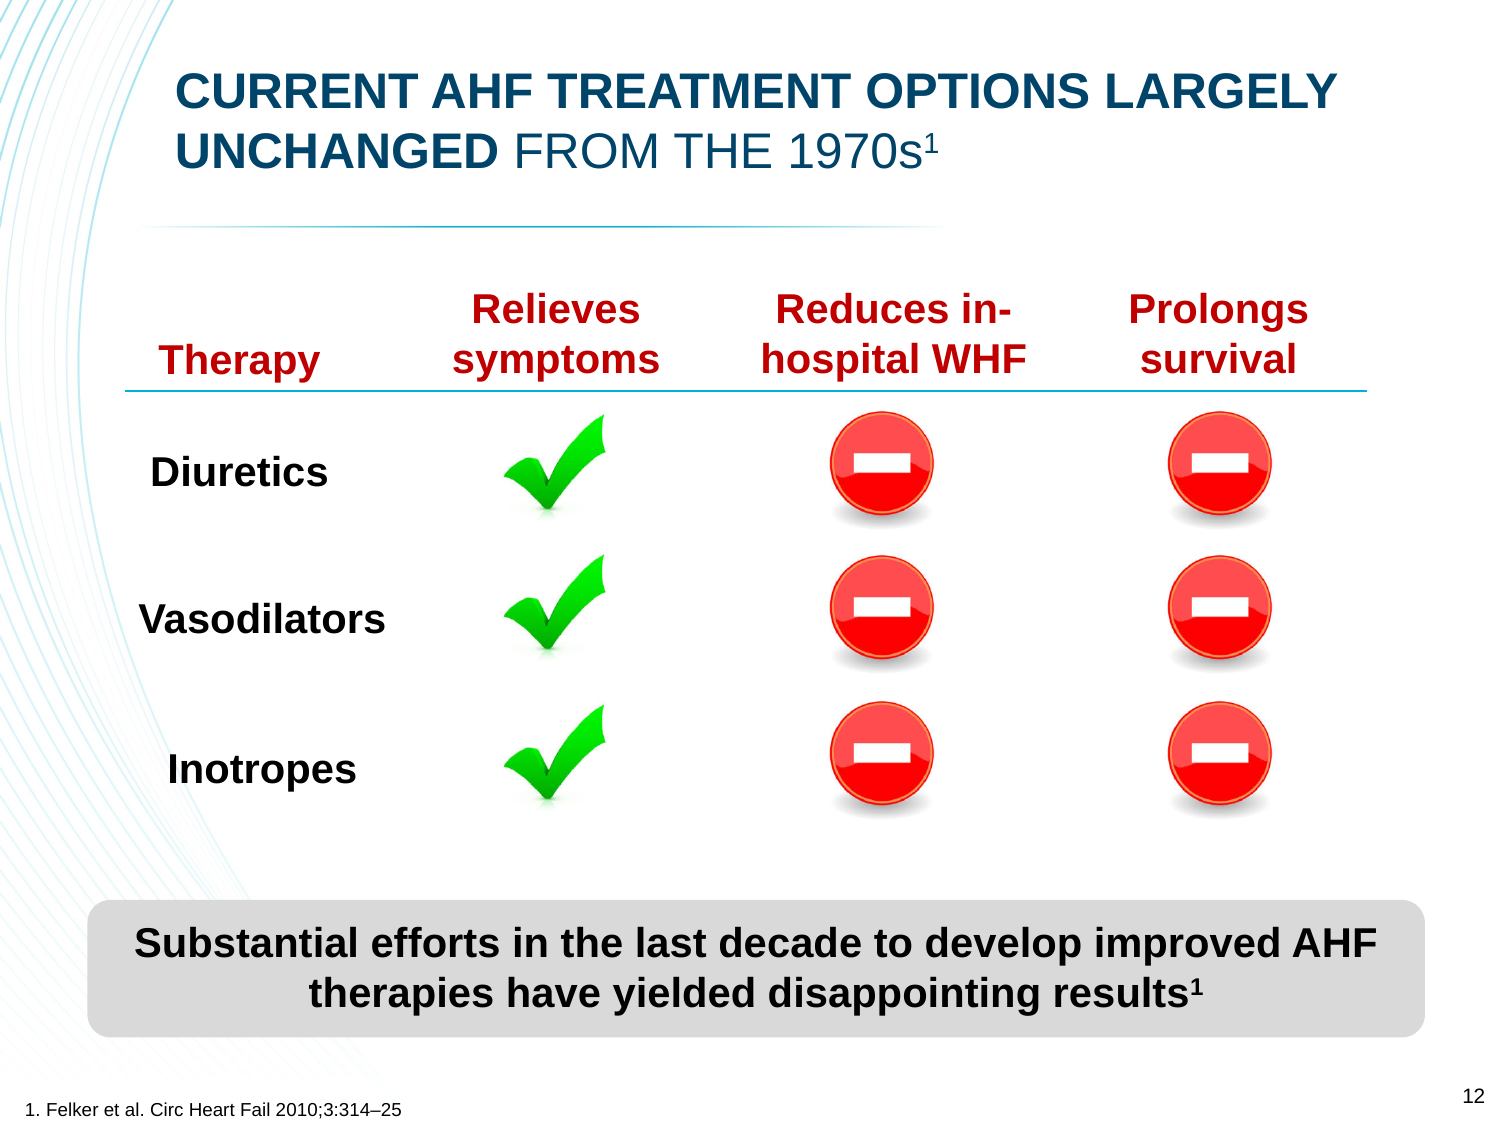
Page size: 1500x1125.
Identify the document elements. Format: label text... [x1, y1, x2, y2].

text_box Diuretics [112, 437, 367, 503]
text_box Prolongs survival [1062, 274, 1375, 390]
text_box Inotropes [112, 734, 413, 800]
title Current AHF treatment options largely unchanged from the 1970s1 [174, 24, 1500, 213]
text_box 1. Felker et al. Circ Heart Fail 2010;3:314–25 [24, 1097, 1463, 1125]
text_box 12 [1421, 1074, 1500, 1125]
text_box Reduces in-hospital WHF [737, 274, 1050, 390]
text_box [87, 857, 1426, 1088]
text_box Therapy [112, 325, 367, 391]
text_box Relieves symptoms [429, 274, 684, 390]
text_box Vasodilators [112, 584, 413, 650]
picture [0, 0, 1500, 1125]
